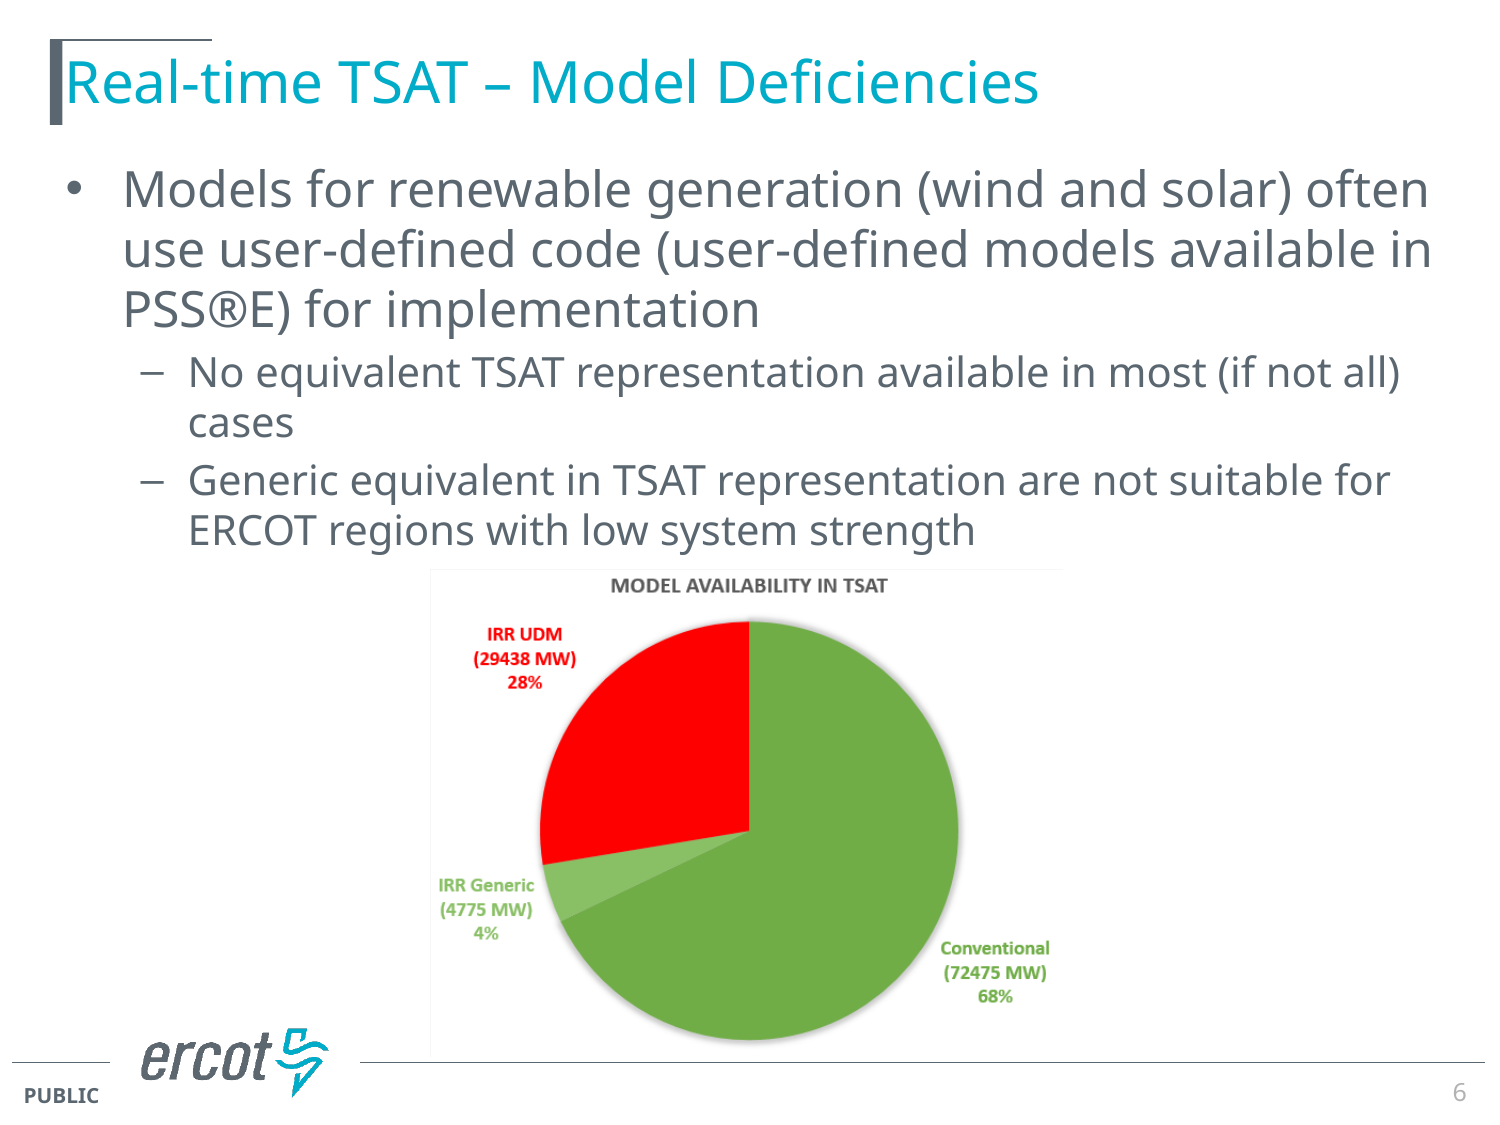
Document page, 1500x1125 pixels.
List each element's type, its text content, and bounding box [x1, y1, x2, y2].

picture [137, 1024, 332, 1100]
slide_number 6 [1437, 1076, 1475, 1112]
list Models for renewable generation (wind and solar) often use user-defined code (user-defined models available in PSS®E) for implementation No equivalent TSAT representation available in most (if not all) cases Generic equivalent in TSAT representation are not suitable for ERCOT regions with low system strength [50, 149, 1451, 988]
picture [429, 568, 1063, 1057]
title Real-time TSAT – Model Deficiencies [50, 37, 1500, 125]
